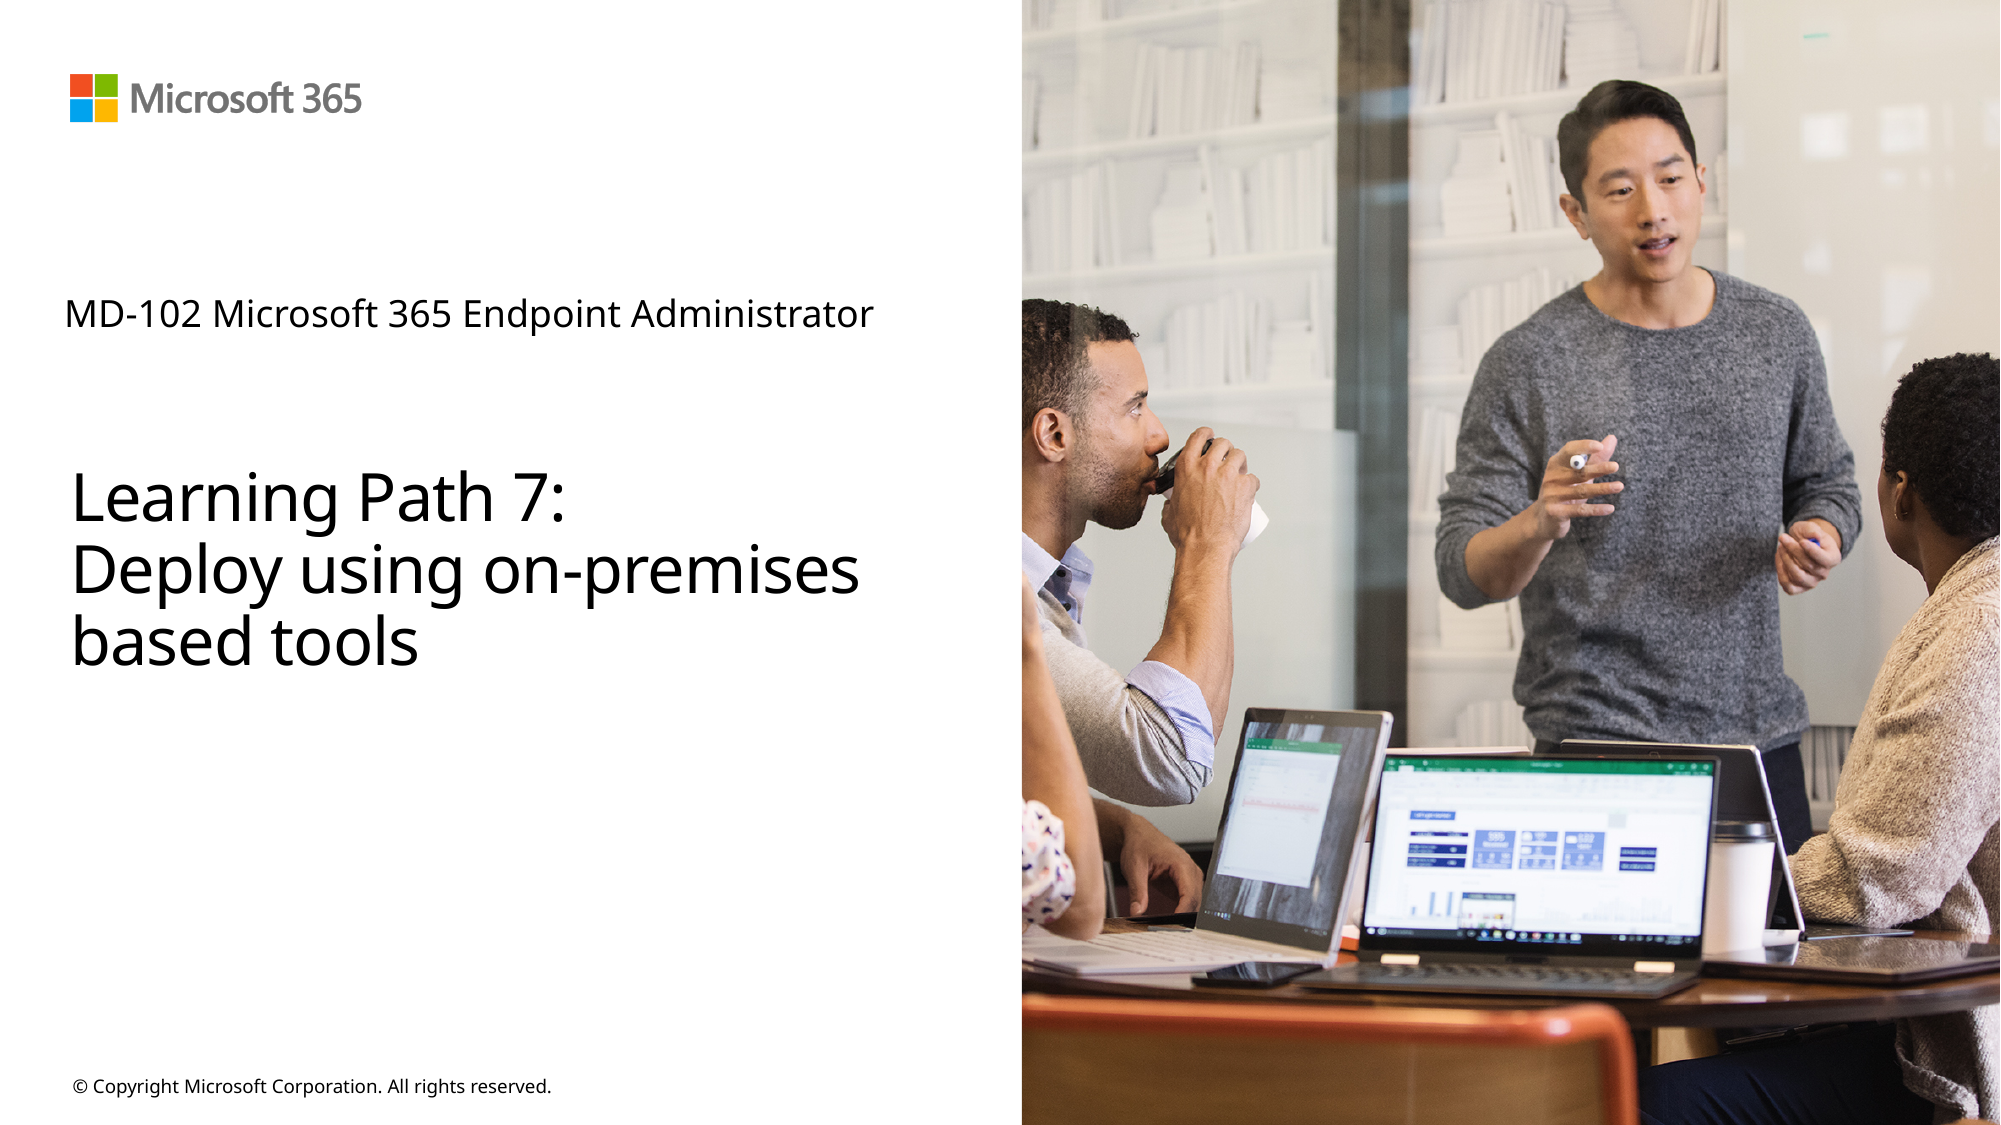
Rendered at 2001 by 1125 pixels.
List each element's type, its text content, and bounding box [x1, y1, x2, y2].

picture [1021, 0, 2000, 1125]
picture [22, 26, 409, 170]
title Learning Path 7: Deploy using on-premises based tools [70, 415, 961, 710]
text_box MD-102 Microsoft 365 Endpoint Administrator [64, 282, 890, 342]
